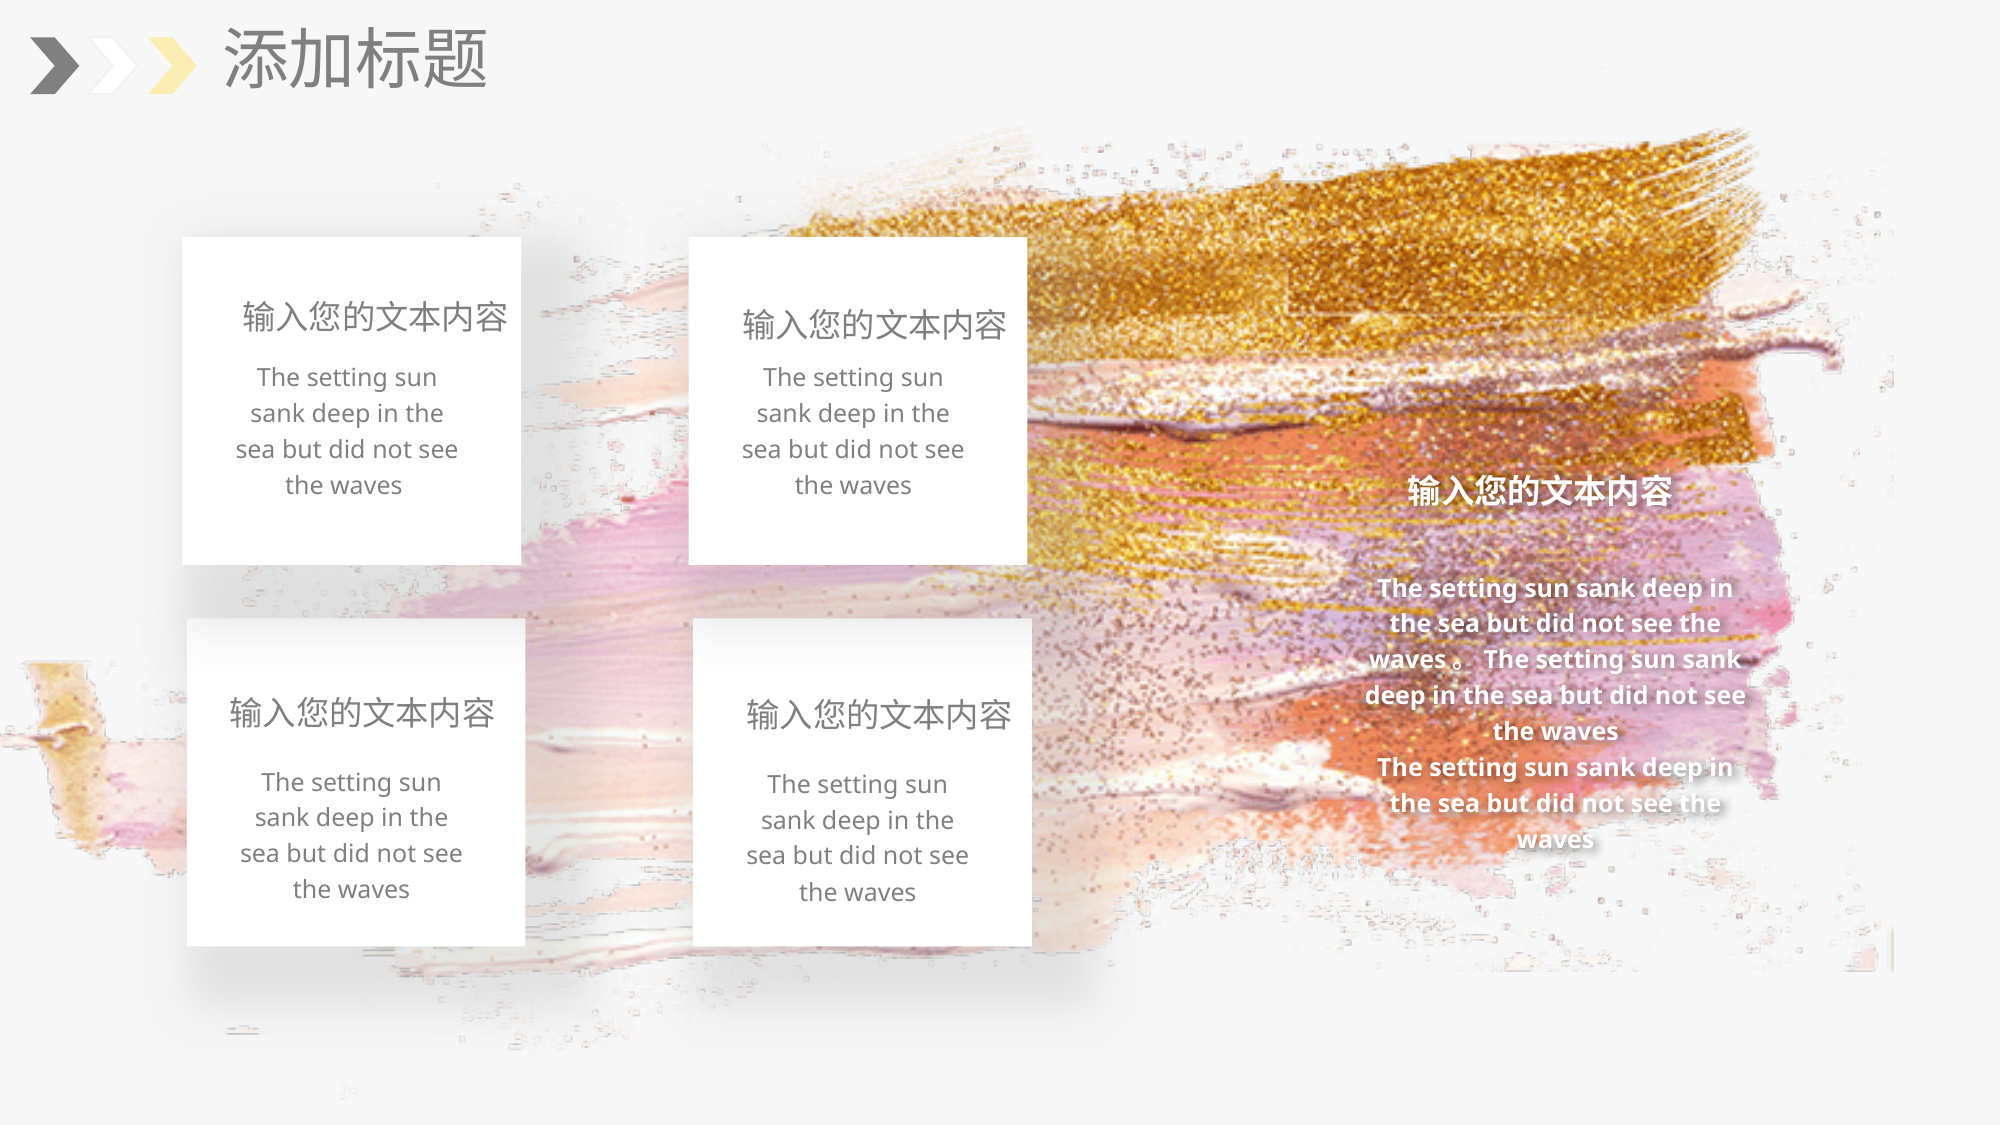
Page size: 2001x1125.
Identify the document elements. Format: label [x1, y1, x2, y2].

text_box [688, 618, 1032, 947]
text_box [182, 236, 524, 584]
text_box [684, 236, 1028, 584]
text_box [171, 618, 526, 988]
text_box [1349, 442, 1762, 891]
picture [0, 0, 1946, 1125]
